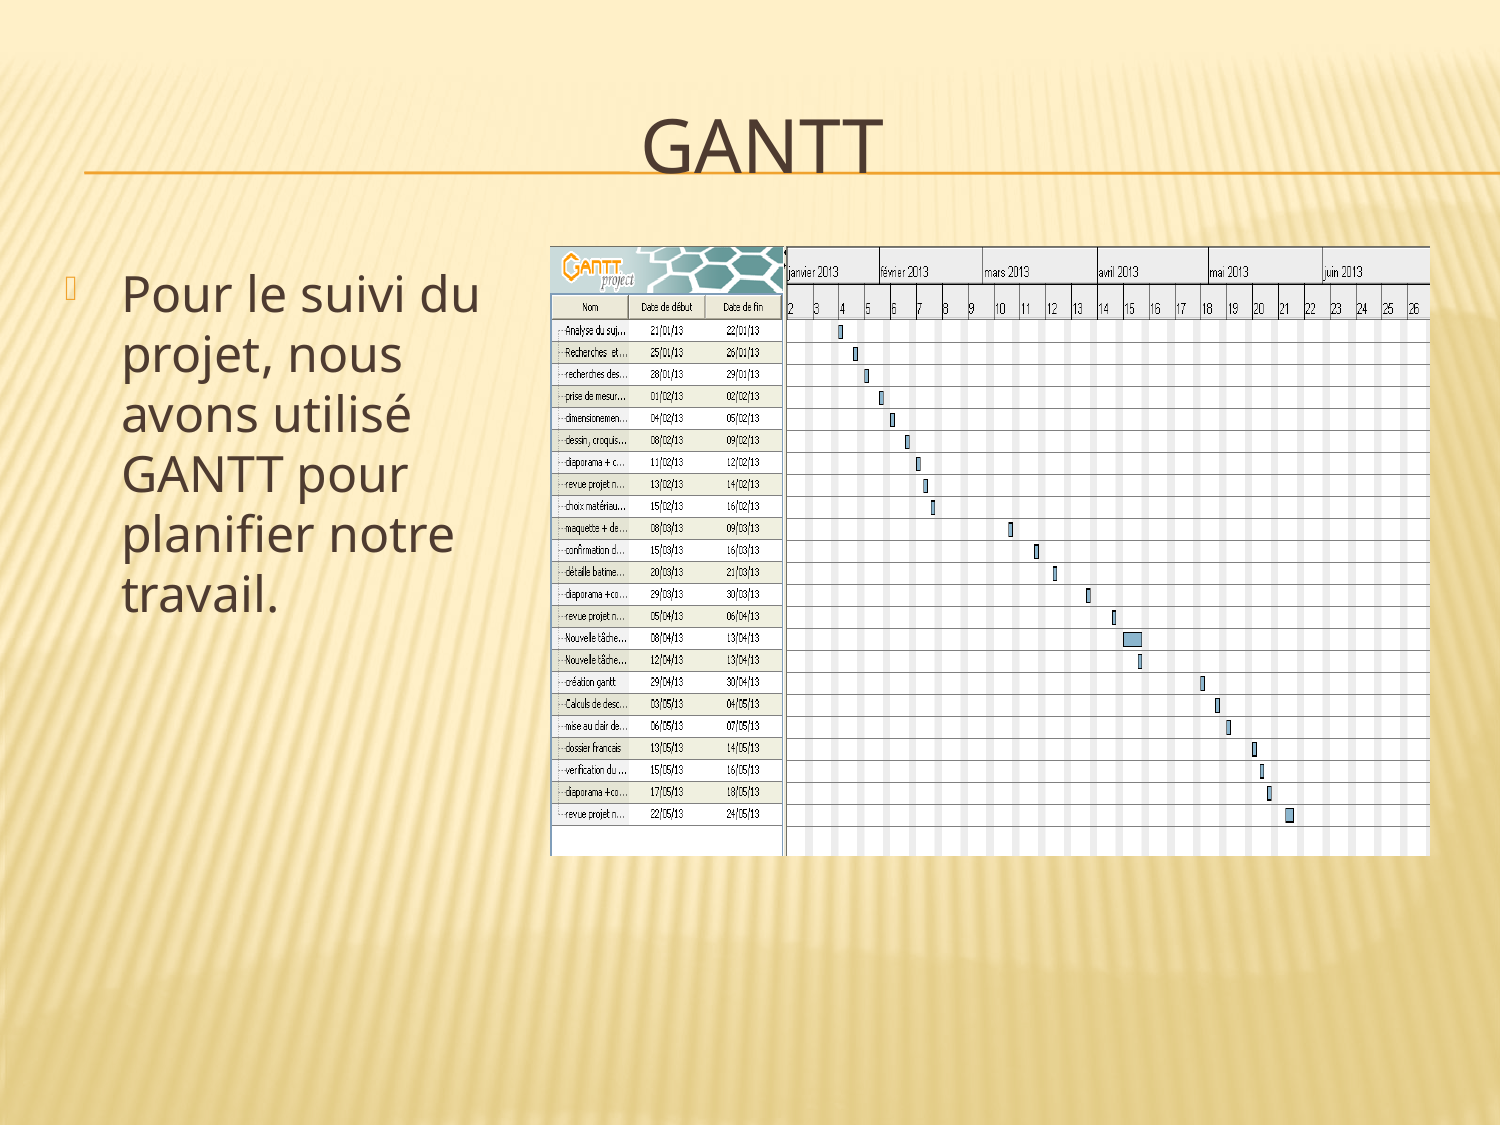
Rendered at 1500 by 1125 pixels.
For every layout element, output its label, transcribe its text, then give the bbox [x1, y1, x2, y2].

title Gantt [50, 75, 1475, 213]
picture [550, 245, 1430, 856]
list Pour le suivi du projet, nous avons utilisé GANTT pour planifier notre travail. [50, 254, 563, 998]
